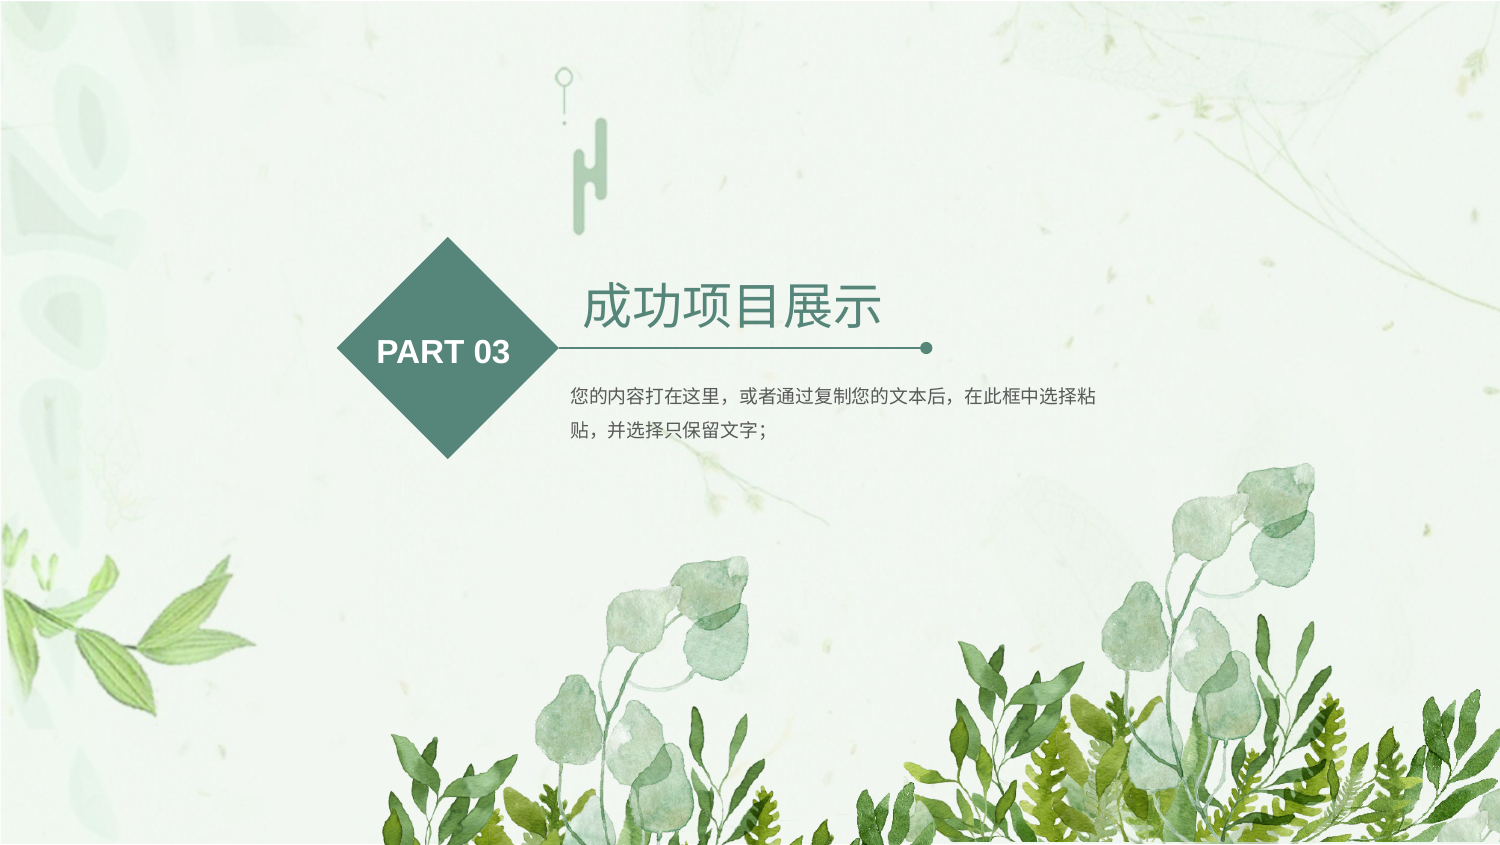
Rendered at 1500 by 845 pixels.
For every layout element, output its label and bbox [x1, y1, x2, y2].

text_box [336, 236, 559, 460]
picture [2, 0, 1500, 845]
